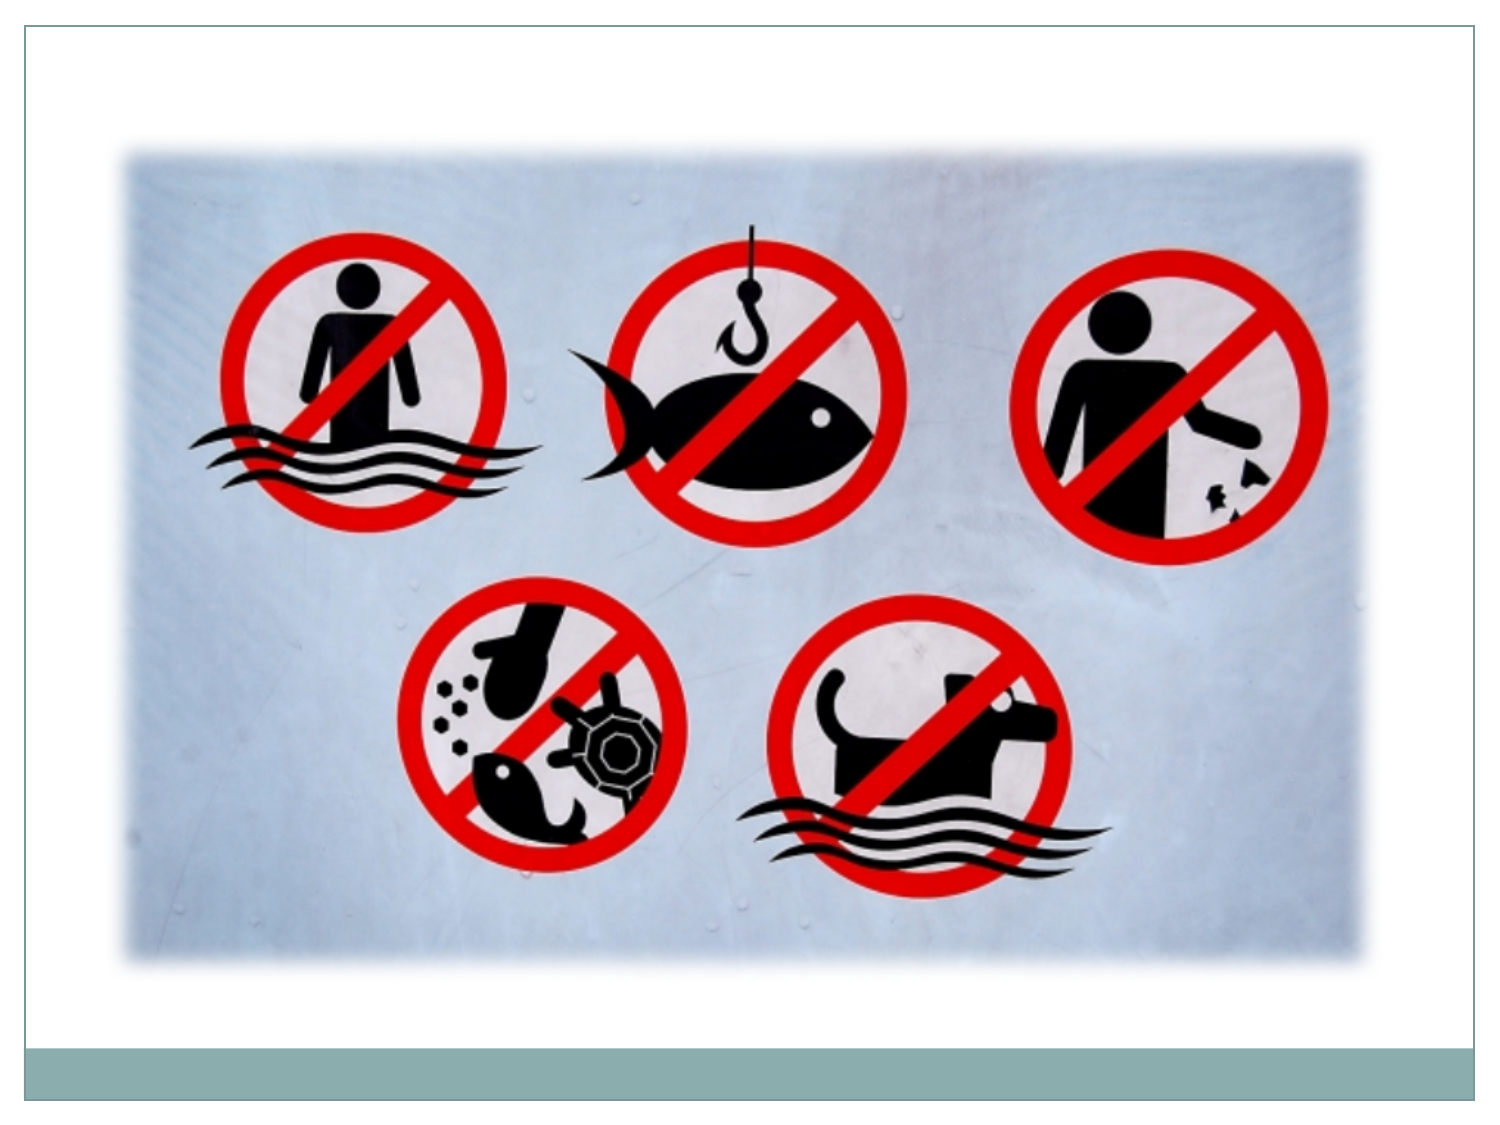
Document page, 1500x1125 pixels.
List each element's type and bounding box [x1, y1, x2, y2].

picture [105, 133, 1383, 984]
